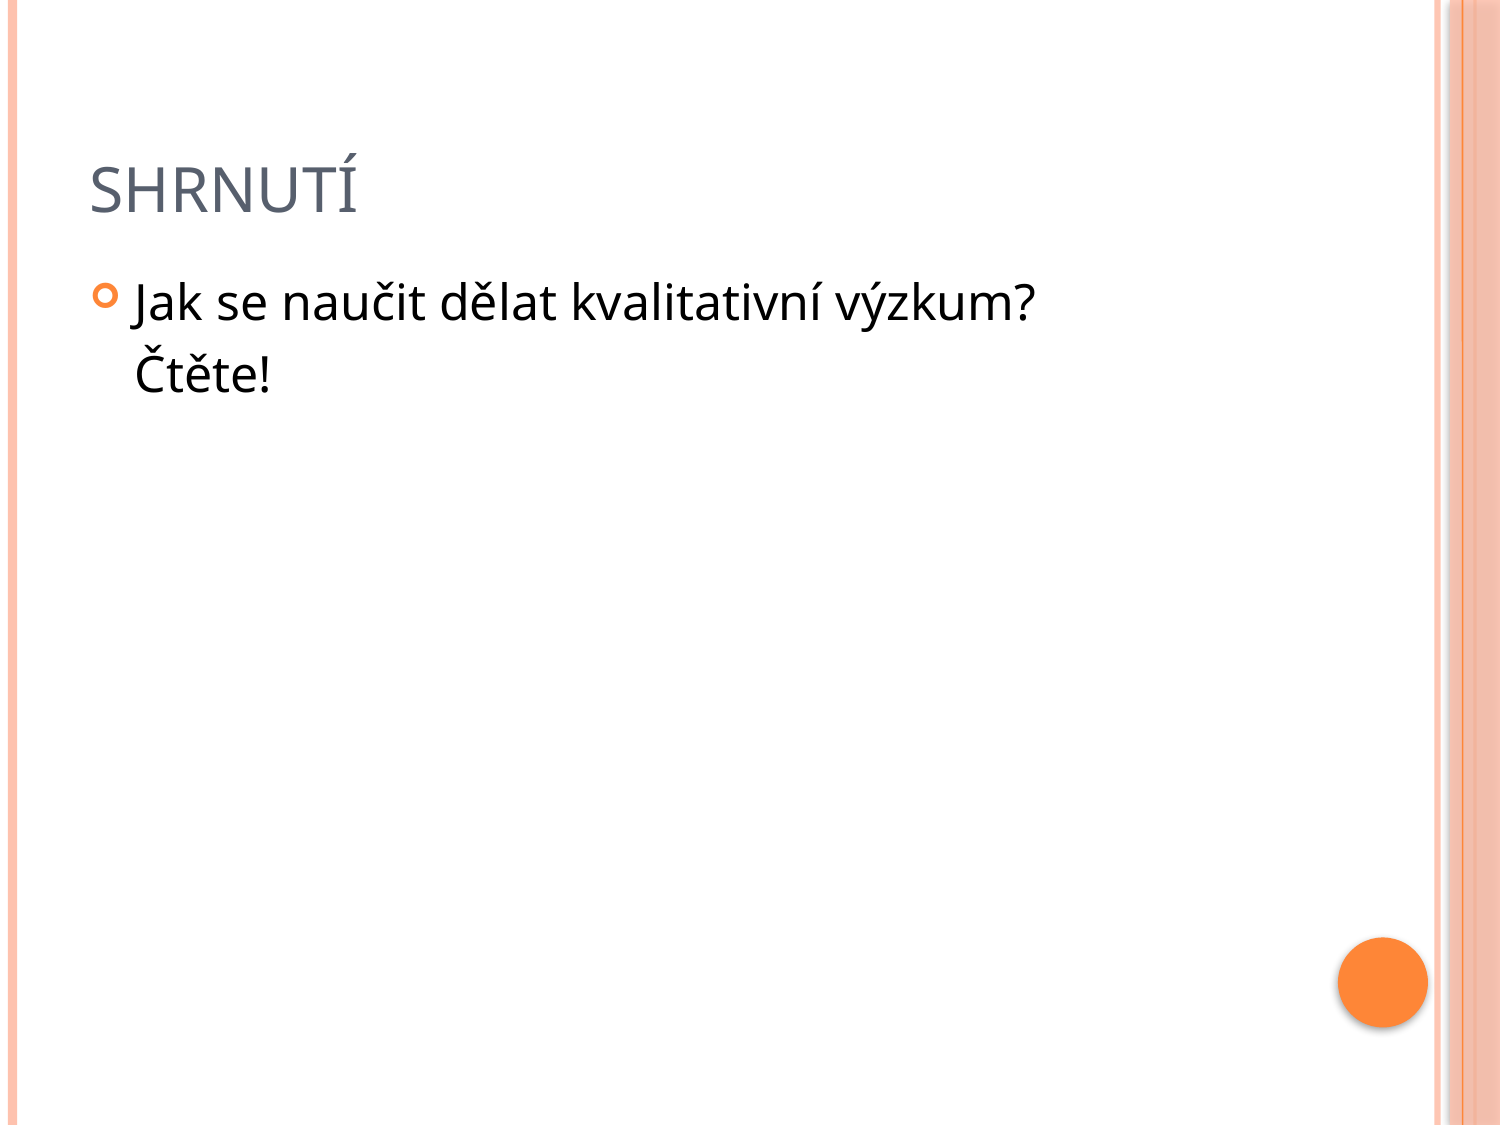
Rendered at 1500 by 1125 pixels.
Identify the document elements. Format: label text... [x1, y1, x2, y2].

list Jak se naučit dělat kvalitativní výzkum? Čtěte! [75, 262, 1300, 1062]
title Shrnutí [75, 45, 1300, 233]
